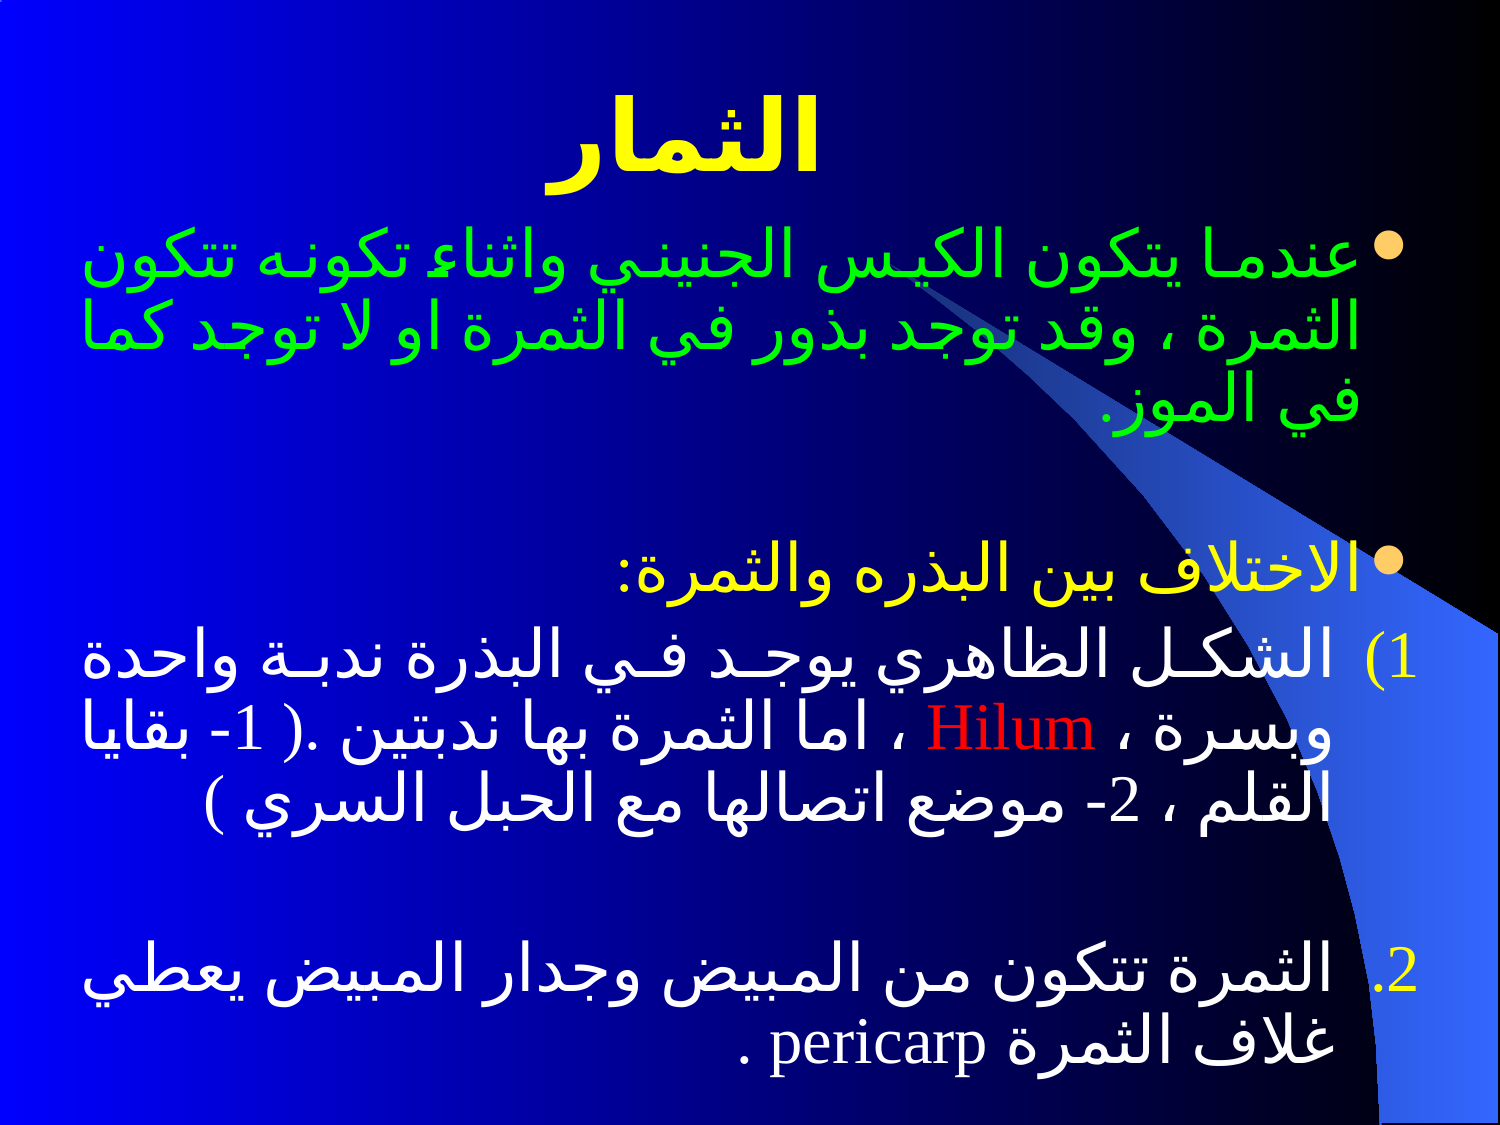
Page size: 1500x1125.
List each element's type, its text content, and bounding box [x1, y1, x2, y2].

title الثمار [512, 37, 863, 212]
list عندما يتكون الكيس الجنيني واثناء تكونه تتكون الثمرة ، وقد توجد بذور في الثمرة او لا توجد كما في الموز. الاختلاف بين البذره والثمرة: الشكل الظاهري يوجد في البذرة ندبة واحدة وبسرة ، Hilum ، اما الثمرة بها ندبتين .( 1- بقايا القلم ، 2- موضع اتصالها مع الحبل السري ) الثمرة تتكون من المبيض وجدار المبيض يعطي غلاف الثمرة pericarp . [49, 212, 1451, 1063]
